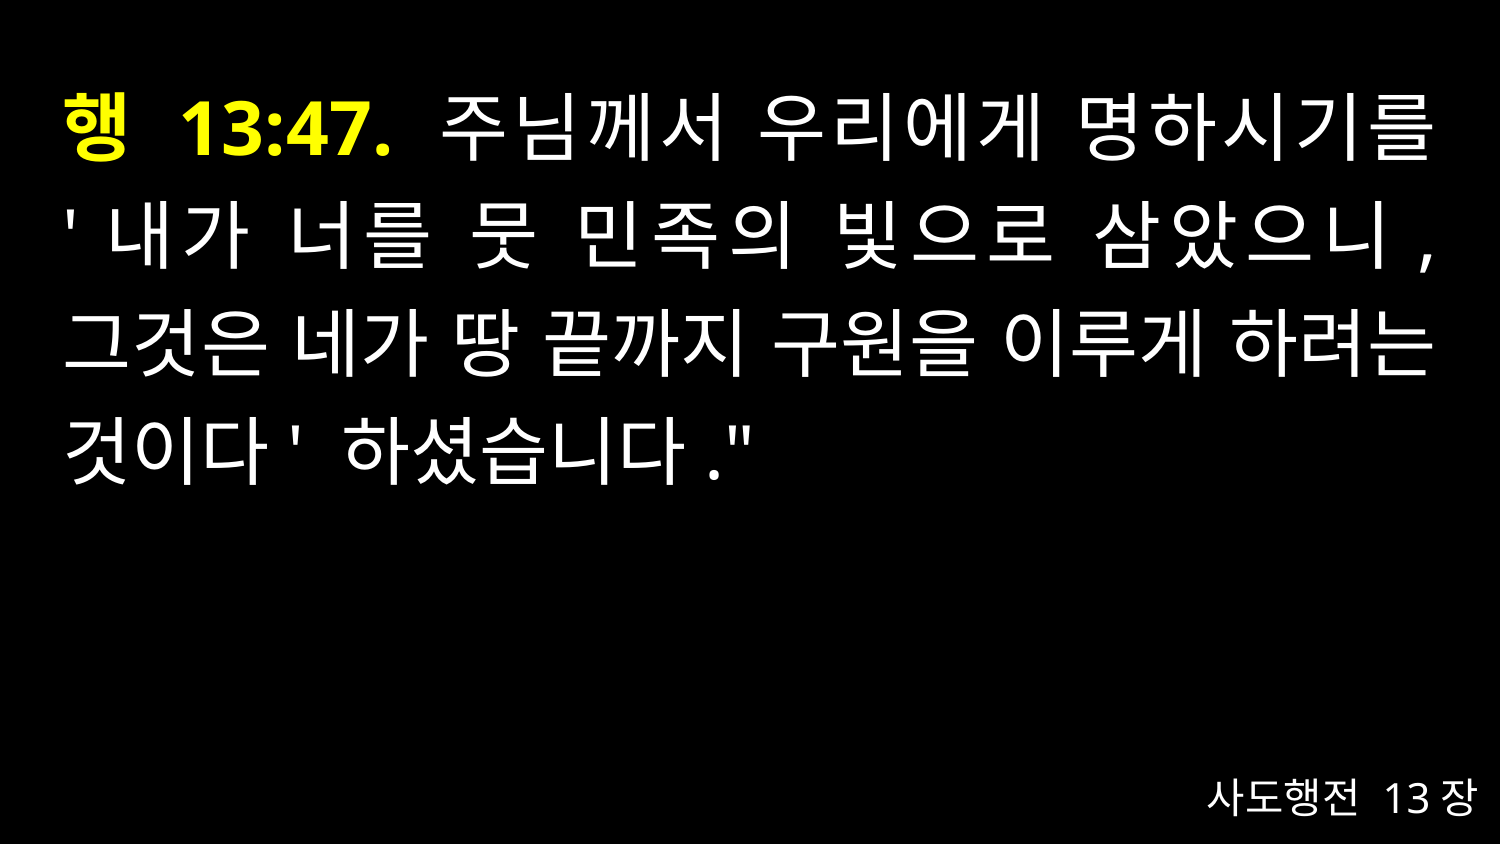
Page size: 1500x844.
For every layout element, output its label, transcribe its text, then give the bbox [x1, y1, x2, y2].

title 행 13:47. 주님께서 우리에게 명하시기를 '내가 너를 뭇 민족의 빛으로 삼았으니, 그것은 네가 땅 끝까지 구원을 이루게 하려는 것이다' 하셨습니다." [0, 0, 1500, 844]
subtitle 사도행전 13장 [916, 770, 1500, 844]
